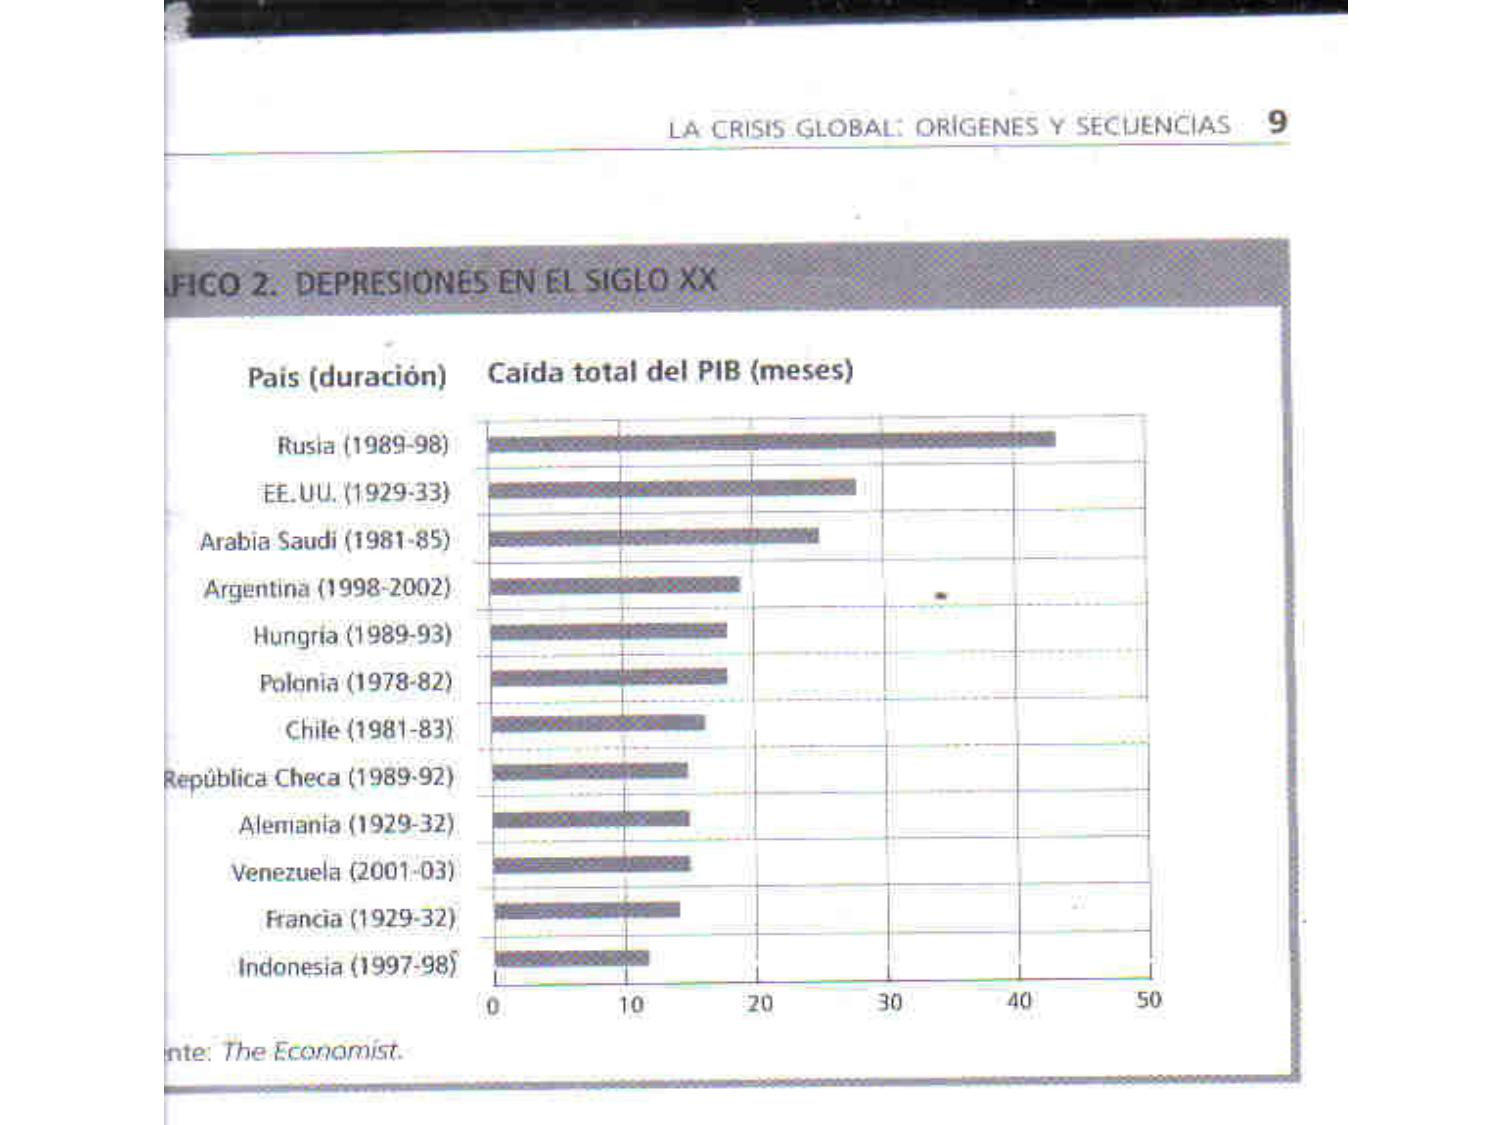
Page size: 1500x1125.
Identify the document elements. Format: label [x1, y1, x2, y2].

picture [163, 0, 1348, 1125]
